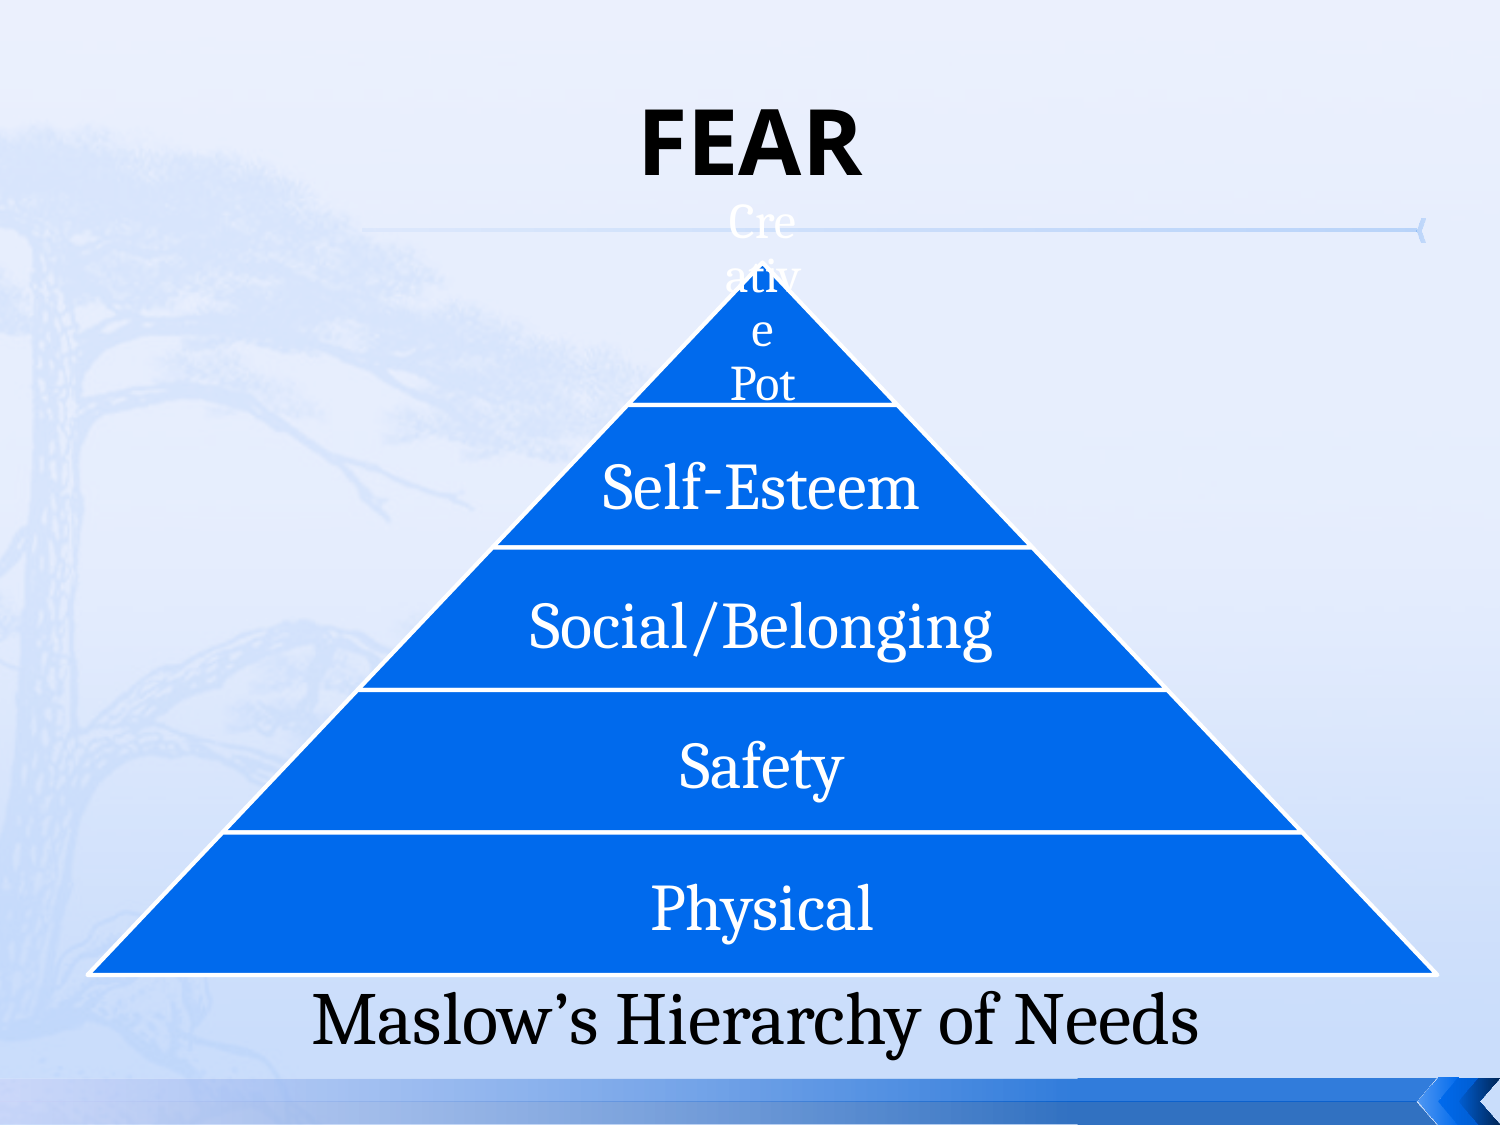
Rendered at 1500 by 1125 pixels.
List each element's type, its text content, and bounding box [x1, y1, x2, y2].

text_box Maslow’s Hierarchy of Needs [137, 985, 1375, 1068]
title FEAR [75, 45, 1425, 233]
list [86, 261, 1438, 976]
